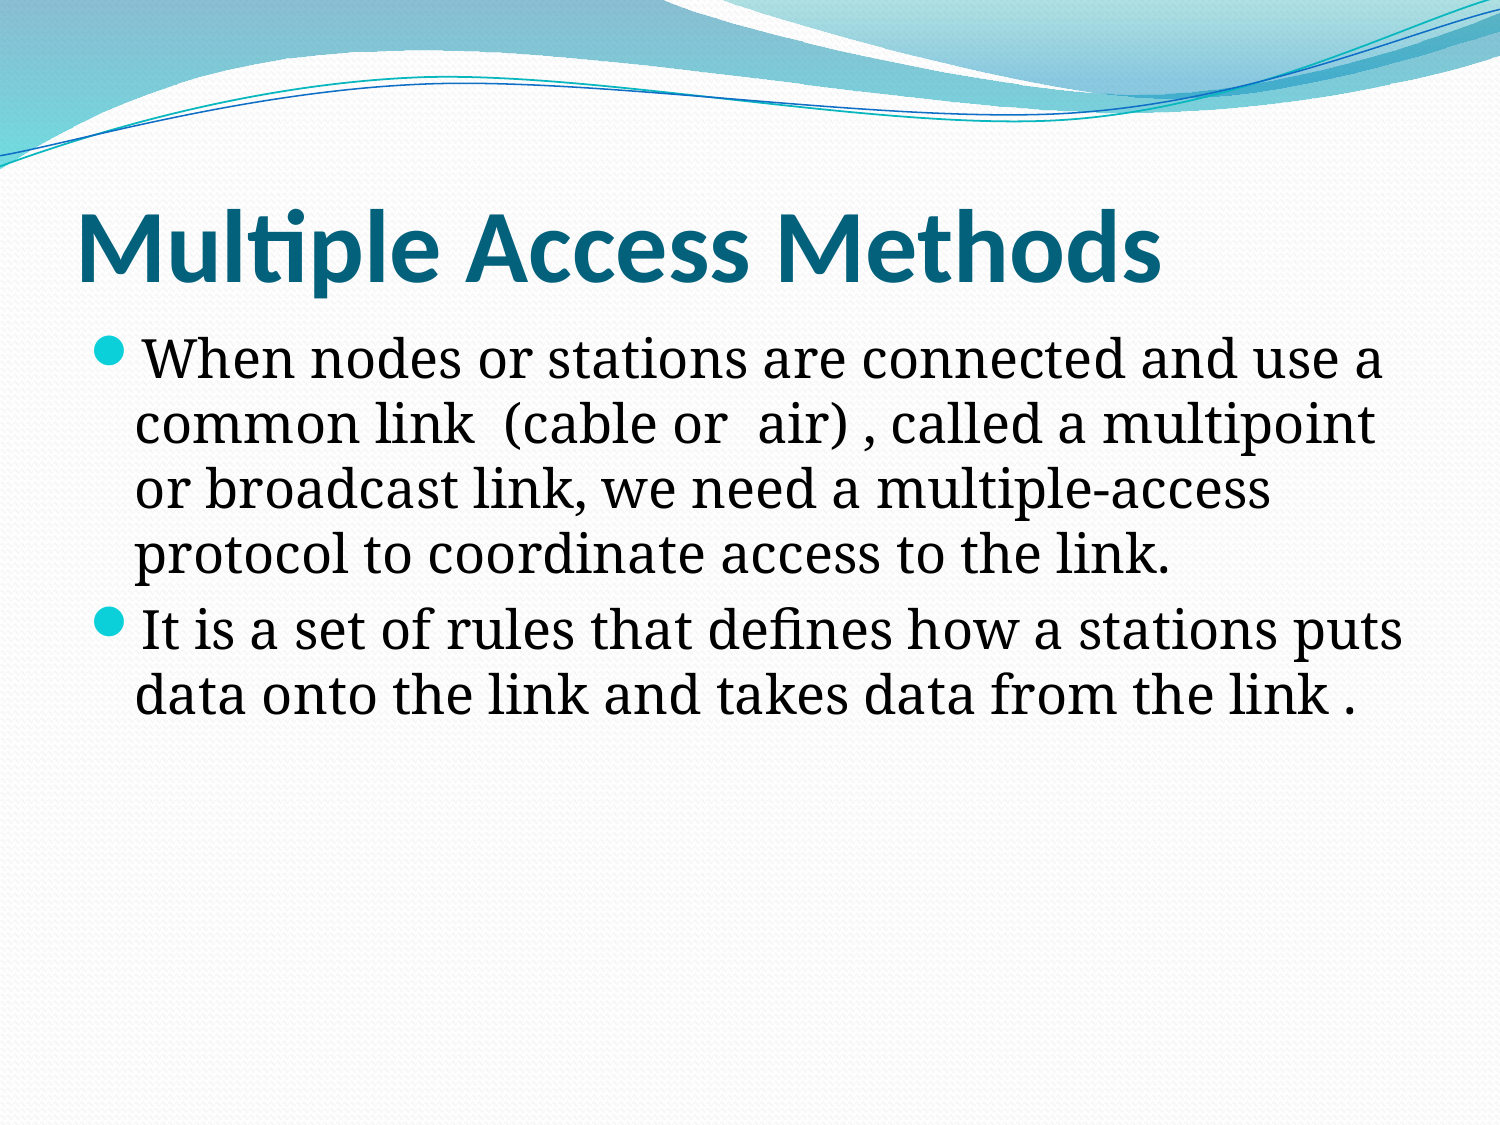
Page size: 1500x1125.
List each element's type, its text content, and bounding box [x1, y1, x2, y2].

title Multiple Access Methods [75, 115, 1425, 303]
list When nodes or stations are connected and use a common link (cable or air) , called a multipoint or broadcast link, we need a multiple-access protocol to coordinate access to the link. It is a set of rules that defines how a stations puts data onto the link and takes data from the link . [75, 317, 1425, 1038]
